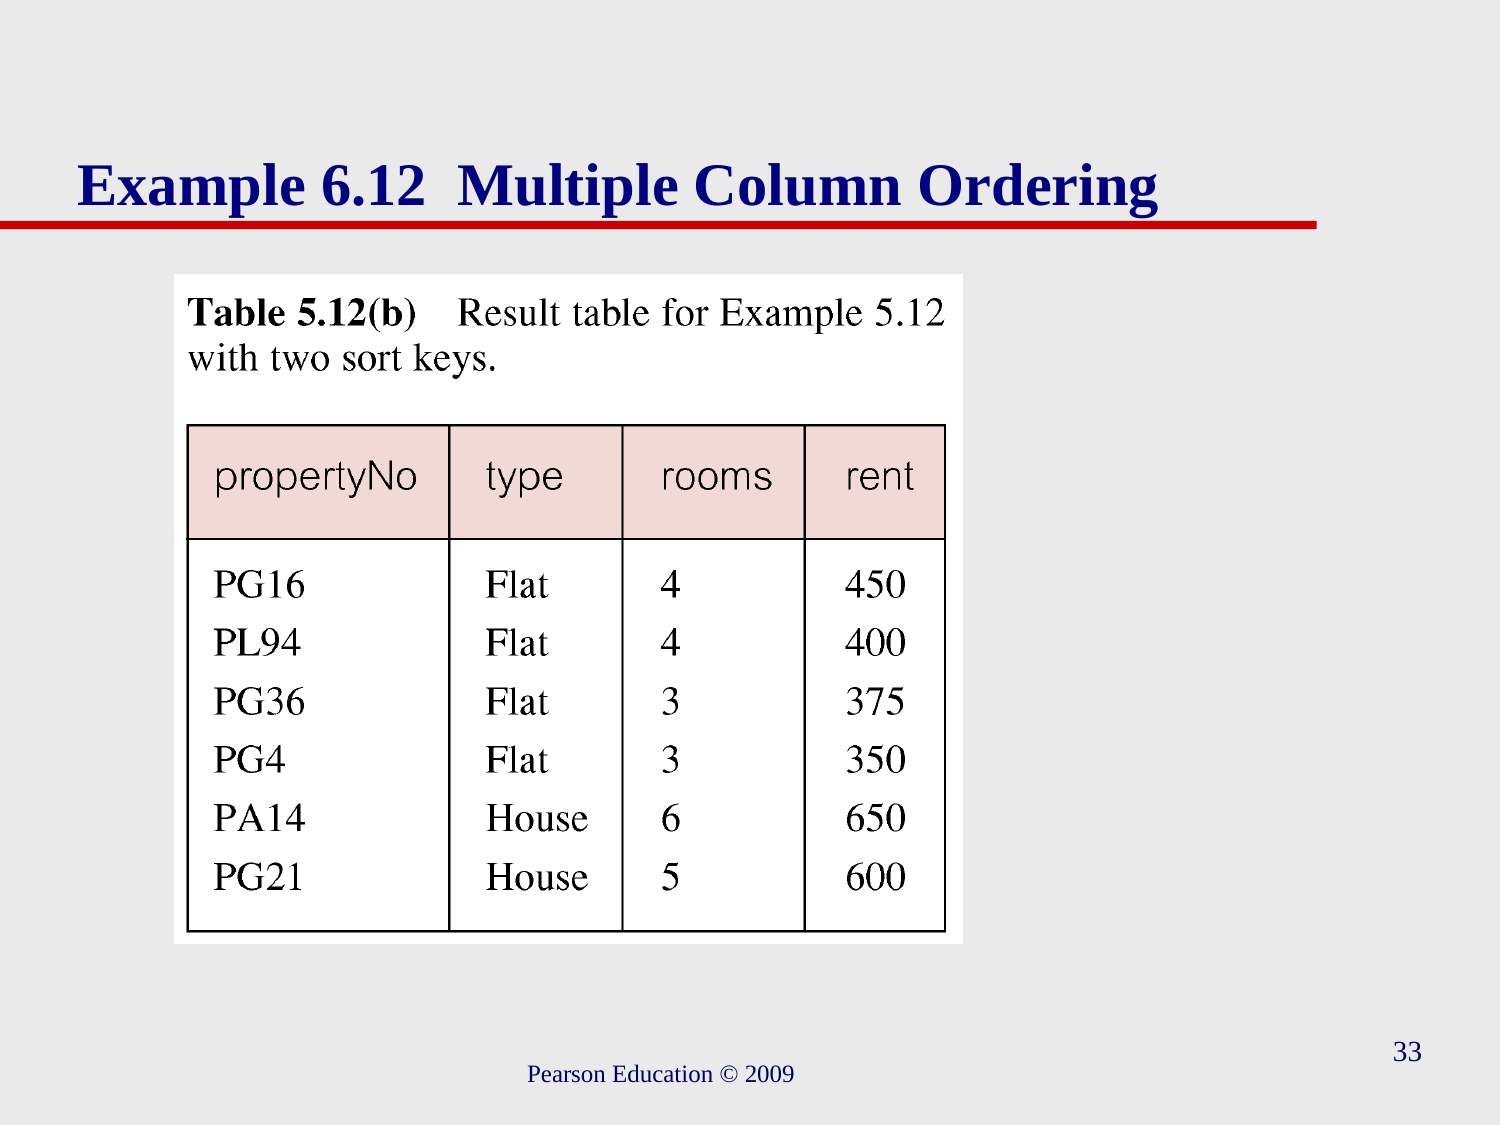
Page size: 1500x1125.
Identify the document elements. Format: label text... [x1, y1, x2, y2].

slide_number 33 [1124, 1012, 1438, 1088]
title Example 6.12 Multiple Column Ordering [62, 43, 1338, 226]
picture [174, 274, 963, 944]
text_box Pearson Education © 2009 [512, 1050, 1038, 1095]
